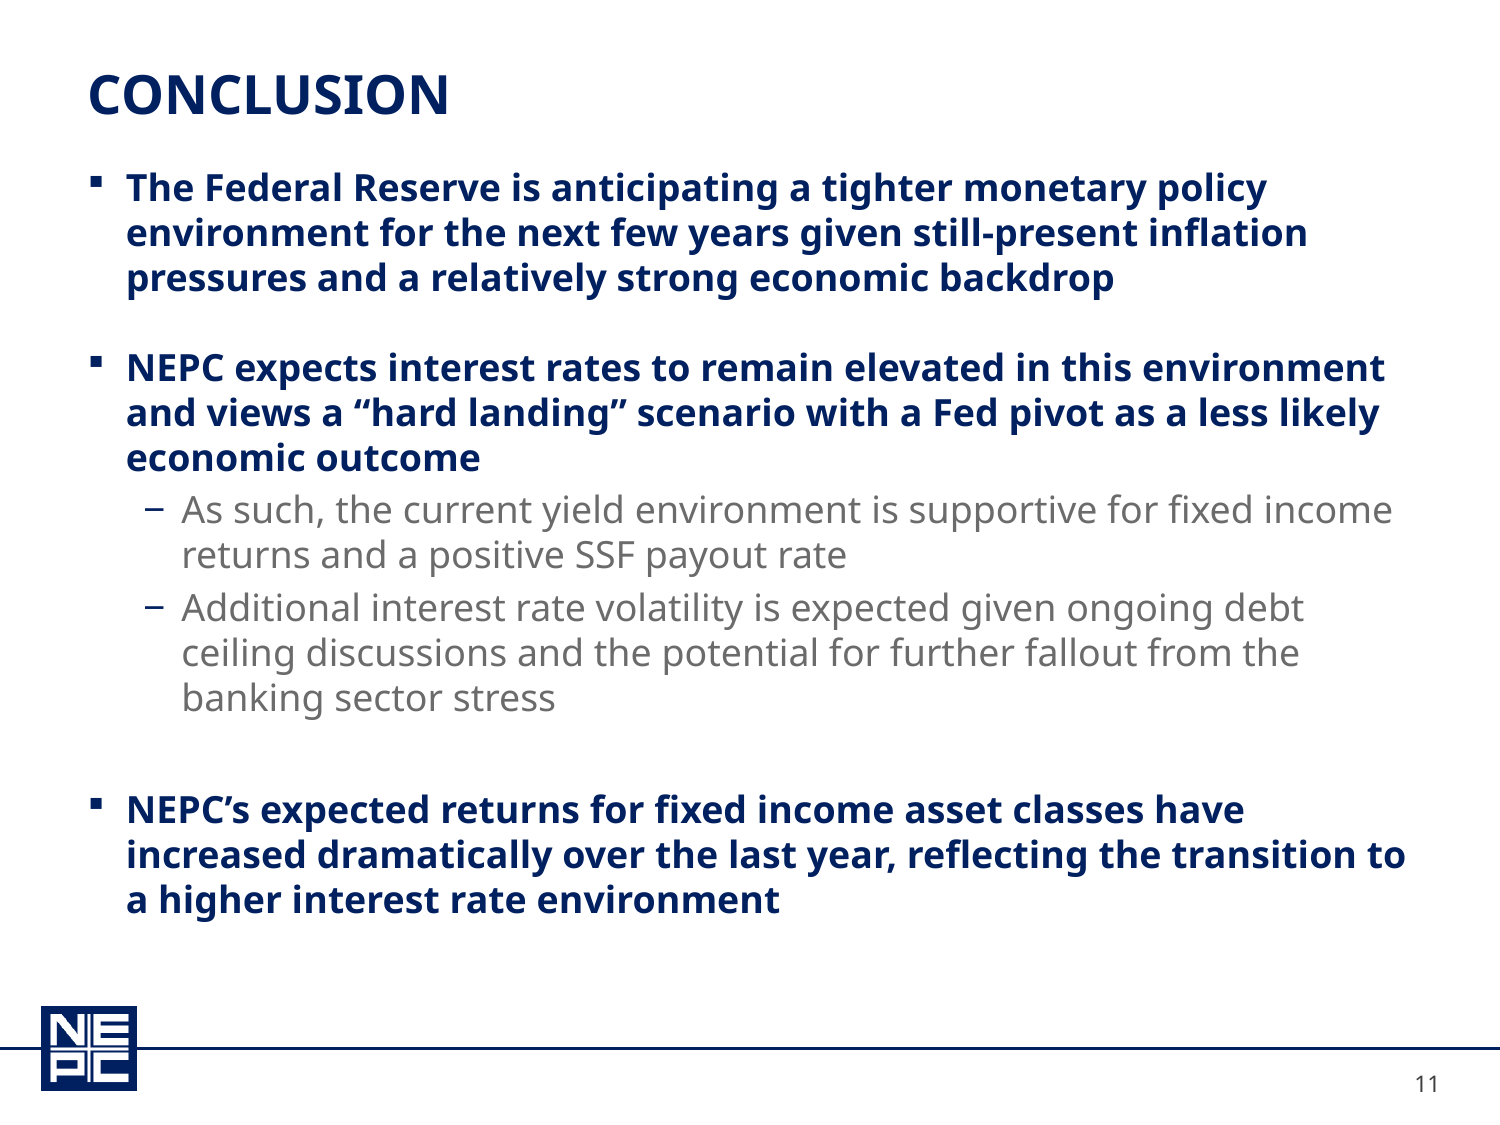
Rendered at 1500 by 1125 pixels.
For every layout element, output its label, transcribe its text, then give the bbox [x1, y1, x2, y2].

slide_number 11 [1321, 1073, 1456, 1109]
picture [41, 1006, 137, 1091]
list The Federal Reserve is anticipating a tighter monetary policy environment for the next few years given still-present inflation pressures and a relatively strong economic backdrop NEPC expects interest rates to remain elevated in this environment and views a “hard landing” scenario with a Fed pivot as a less likely economic outcome As such, the current yield environment is supportive for fixed income returns and a positive SSF payout rate Additional interest rate volatility is expected given ongoing debt ceiling discussions and the potential for further fallout from the banking sector stress NEPC’s expected returns for fixed income asset classes have increased dramatically over the last year, reflecting the transition to a higher interest rate environment [87, 156, 1413, 938]
title Conclusion [87, 2, 1413, 126]
